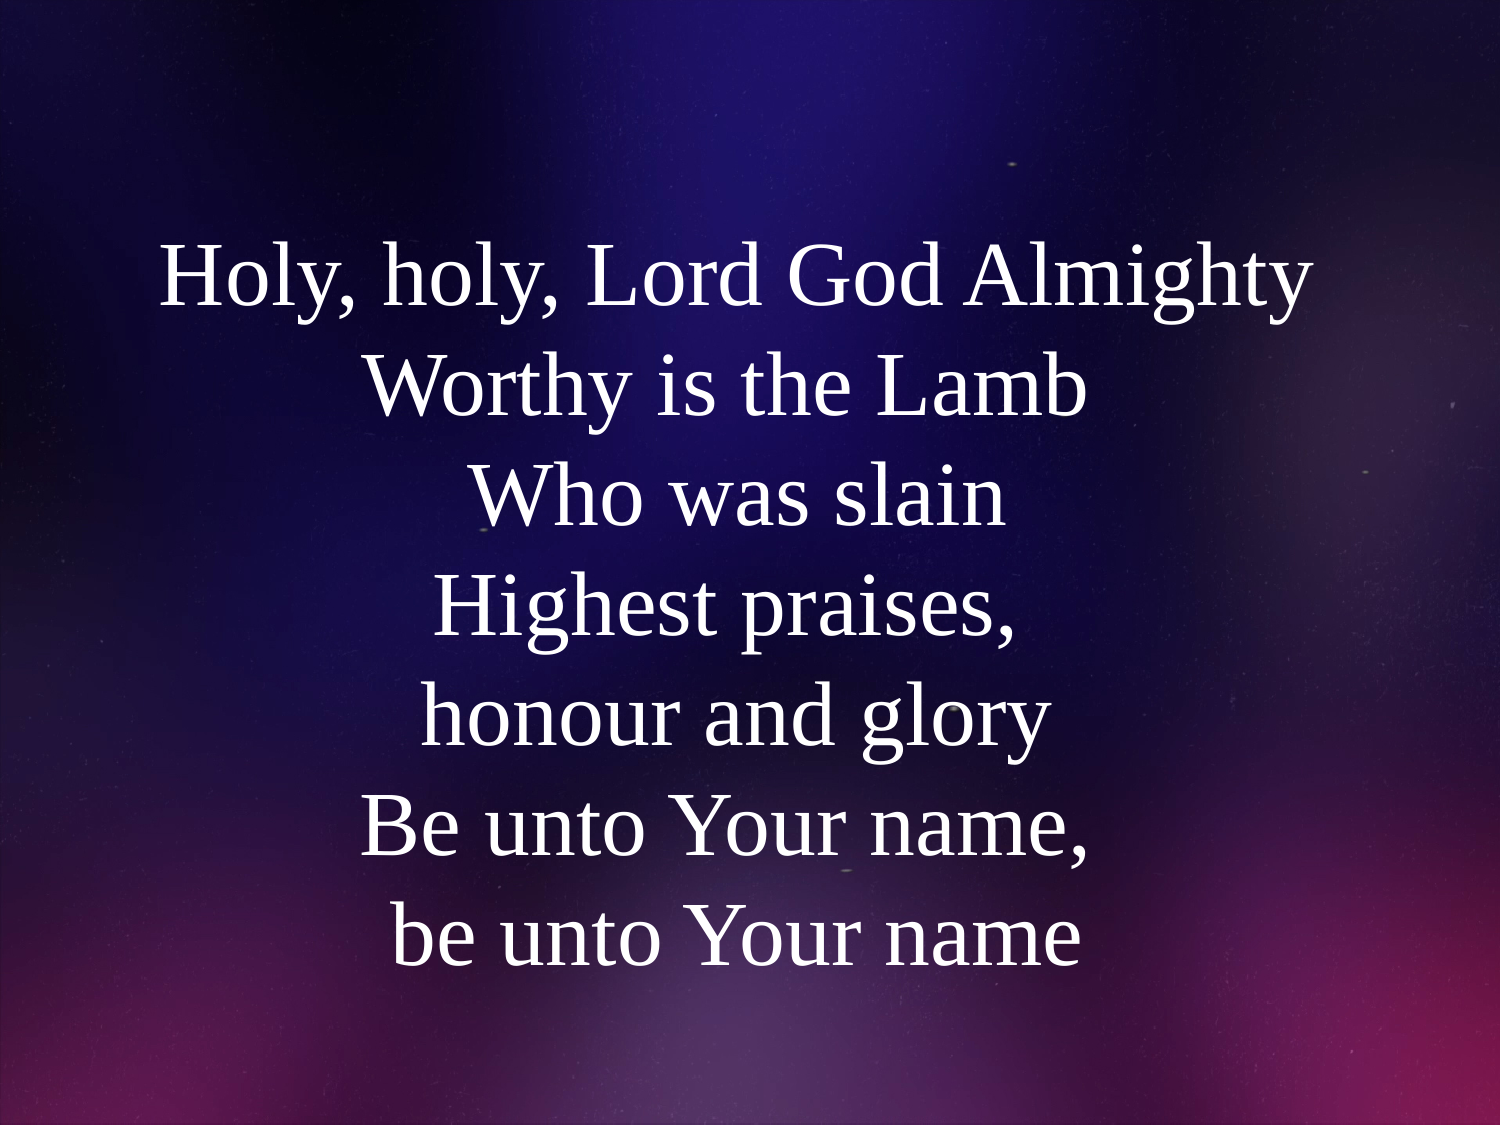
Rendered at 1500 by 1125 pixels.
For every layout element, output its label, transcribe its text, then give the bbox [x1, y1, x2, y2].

title Holy, holy, Lord God Almighty Worthy is the Lamb Who was slain Highest praises, honour and glory Be unto Your name, be unto Your name [37, 450, 1438, 638]
picture [0, 0, 1500, 1125]
